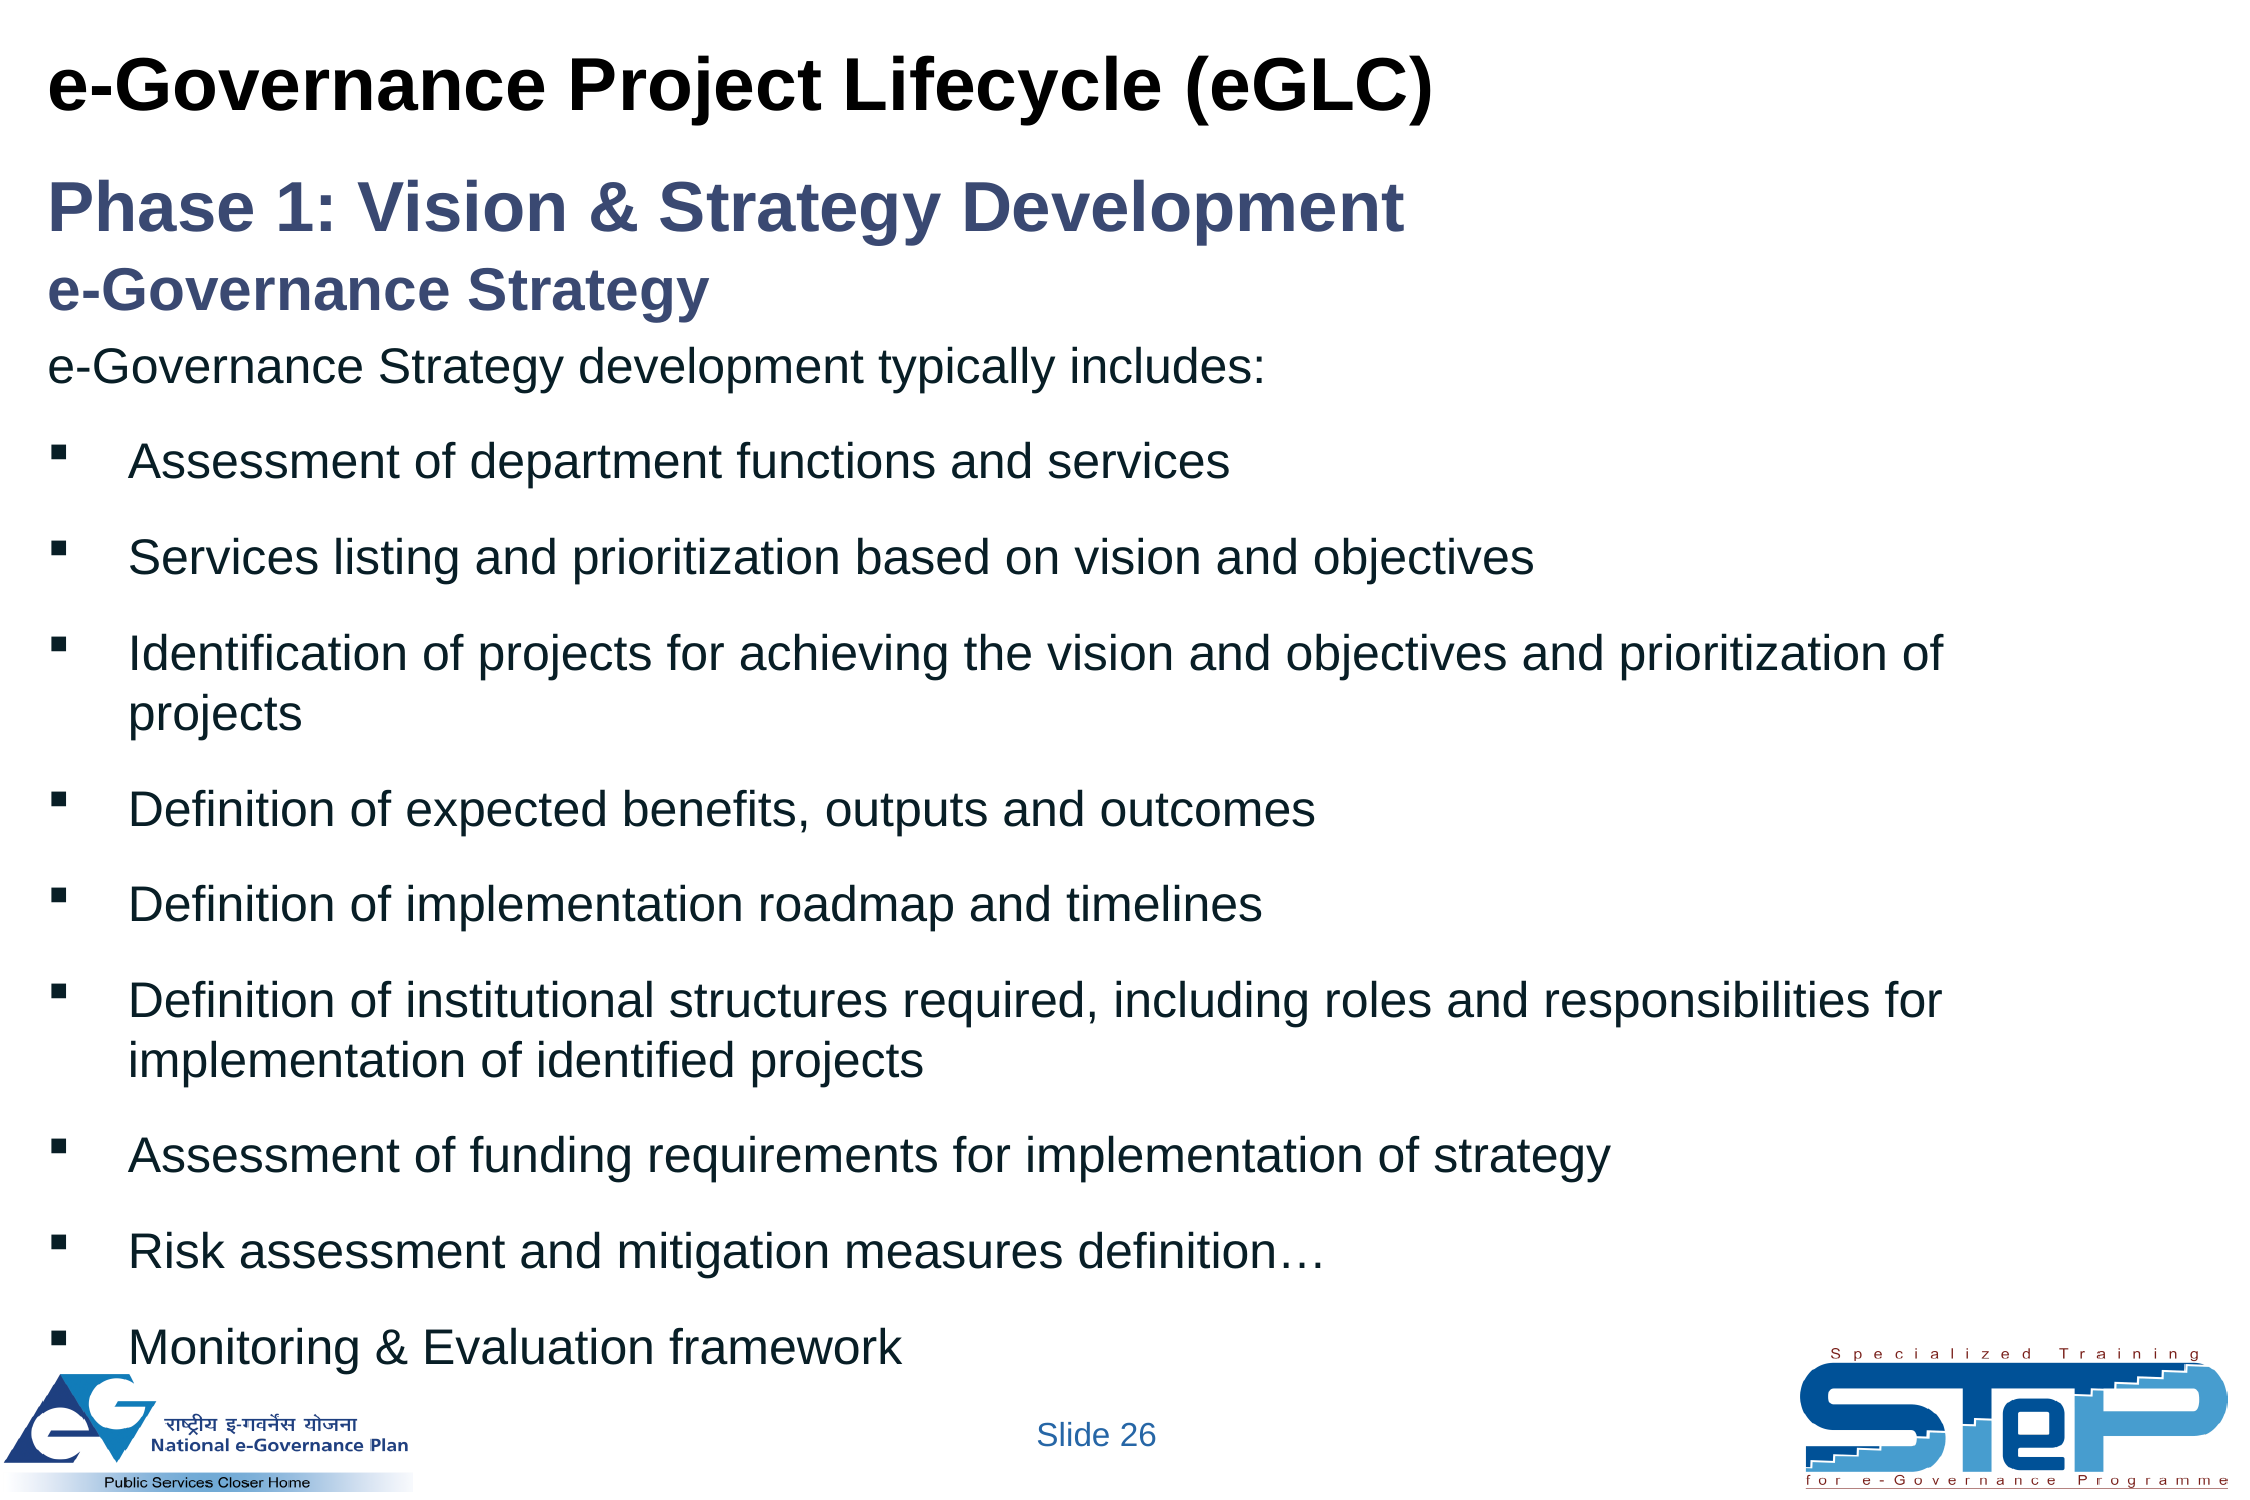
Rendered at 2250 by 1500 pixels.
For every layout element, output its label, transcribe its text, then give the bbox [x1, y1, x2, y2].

list e-Governance Strategy development typically includes: Assessment of department functions and services Services listing and prioritization based on vision and objectives Identification of projects for achieving the vision and objectives and prioritization of projects Definition of expected benefits, outputs and outcomes Definition of implementation roadmap and timelines Definition of institutional structures required, including roles and responsibilities for implementation of identified projects Assessment of funding requirements for implementation of strategy Risk assessment and mitigation measures definition… Monitoring & Evaluation framework [47, 333, 2129, 1229]
title e-Governance Project Lifecycle (eGLC) [47, 5, 2073, 133]
text_box e-Governance Strategy [47, 216, 2092, 357]
picture [3, 1374, 413, 1492]
text_box Phase 1: Vision & Strategy Development [47, 133, 2092, 216]
picture [1800, 1348, 2228, 1489]
